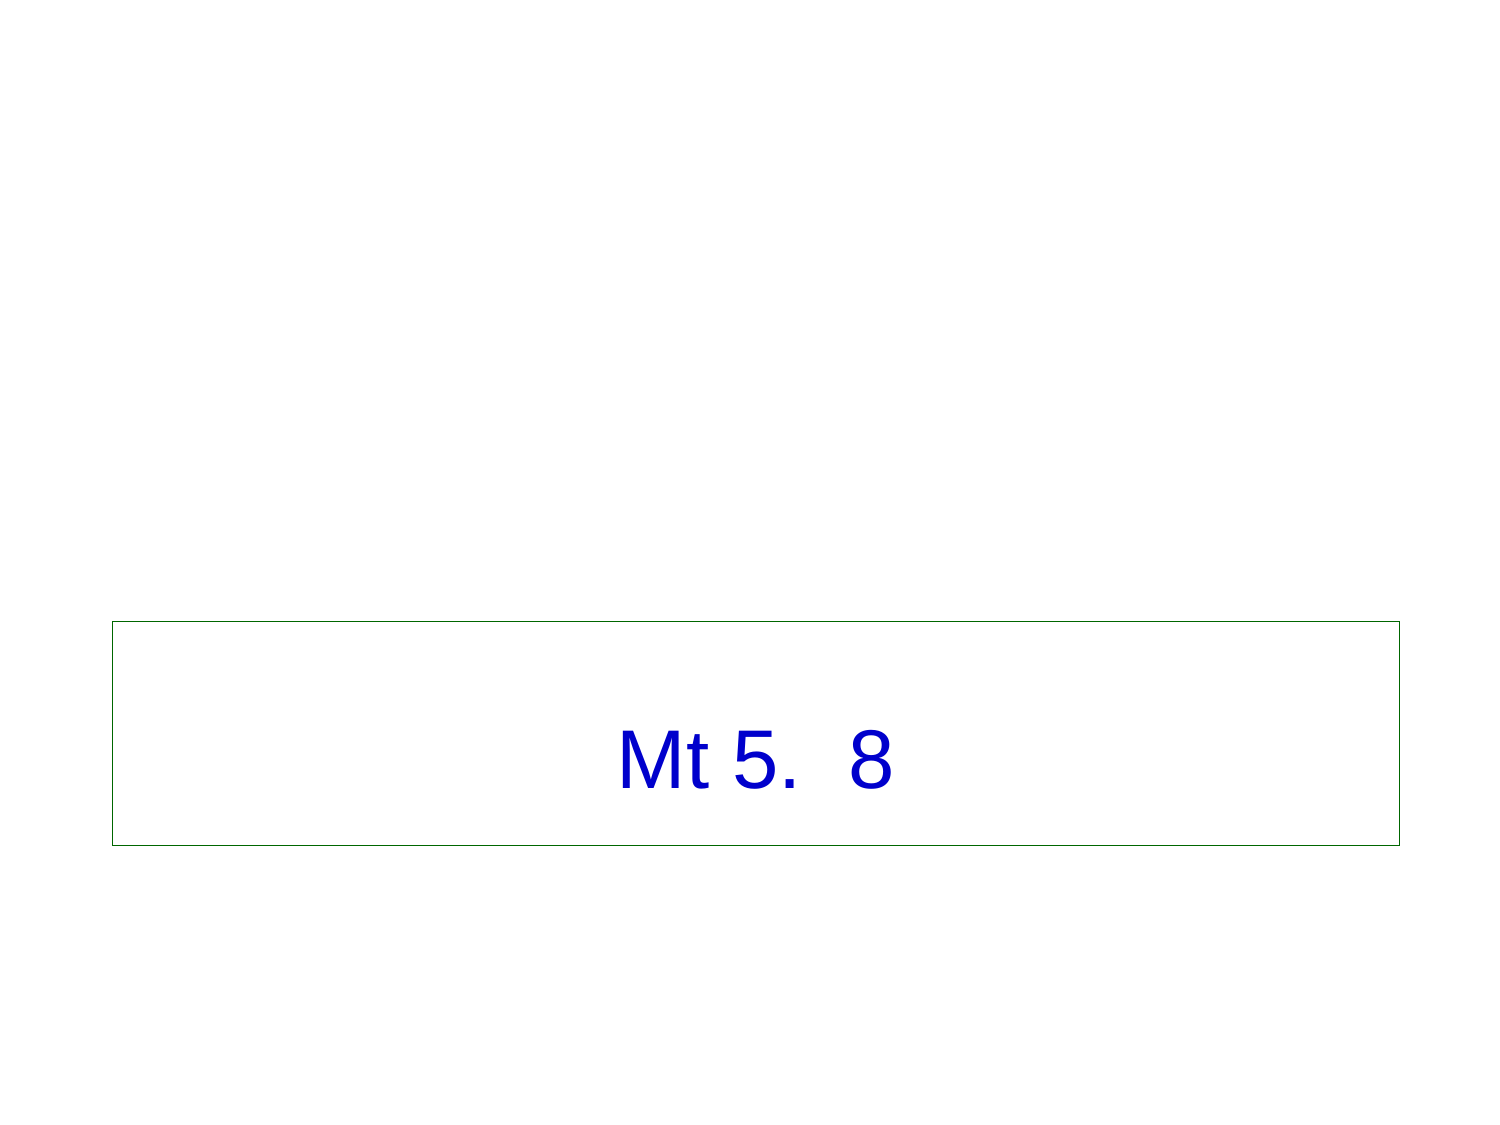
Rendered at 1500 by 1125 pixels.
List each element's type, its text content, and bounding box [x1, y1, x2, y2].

list Mt 5. 8 [112, 621, 1400, 846]
